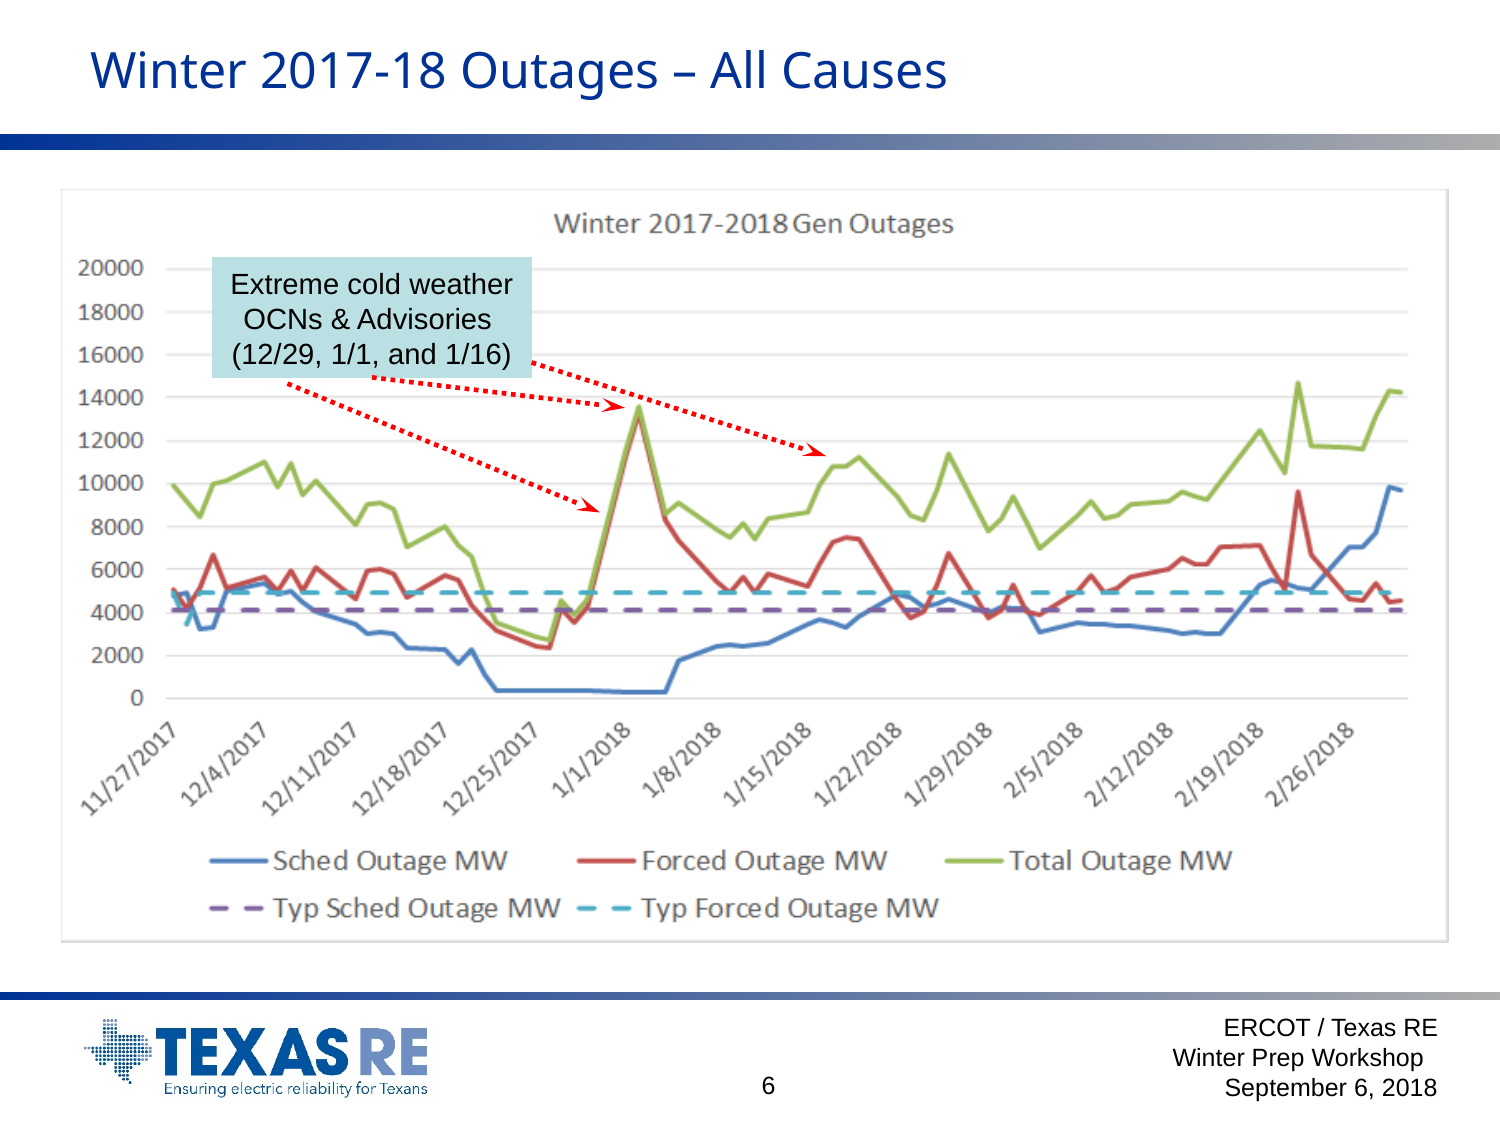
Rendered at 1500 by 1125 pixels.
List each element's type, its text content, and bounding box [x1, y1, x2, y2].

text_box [287, 383, 601, 513]
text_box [531, 362, 827, 457]
title Winter 2017-18 Outages – All Causes [75, 12, 1450, 125]
footer ERCOT / Texas RE Winter Prep Workshop September 6, 2018 [981, 1004, 1454, 1110]
picture [60, 189, 1449, 943]
picture [76, 1012, 434, 1103]
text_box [371, 378, 526, 408]
